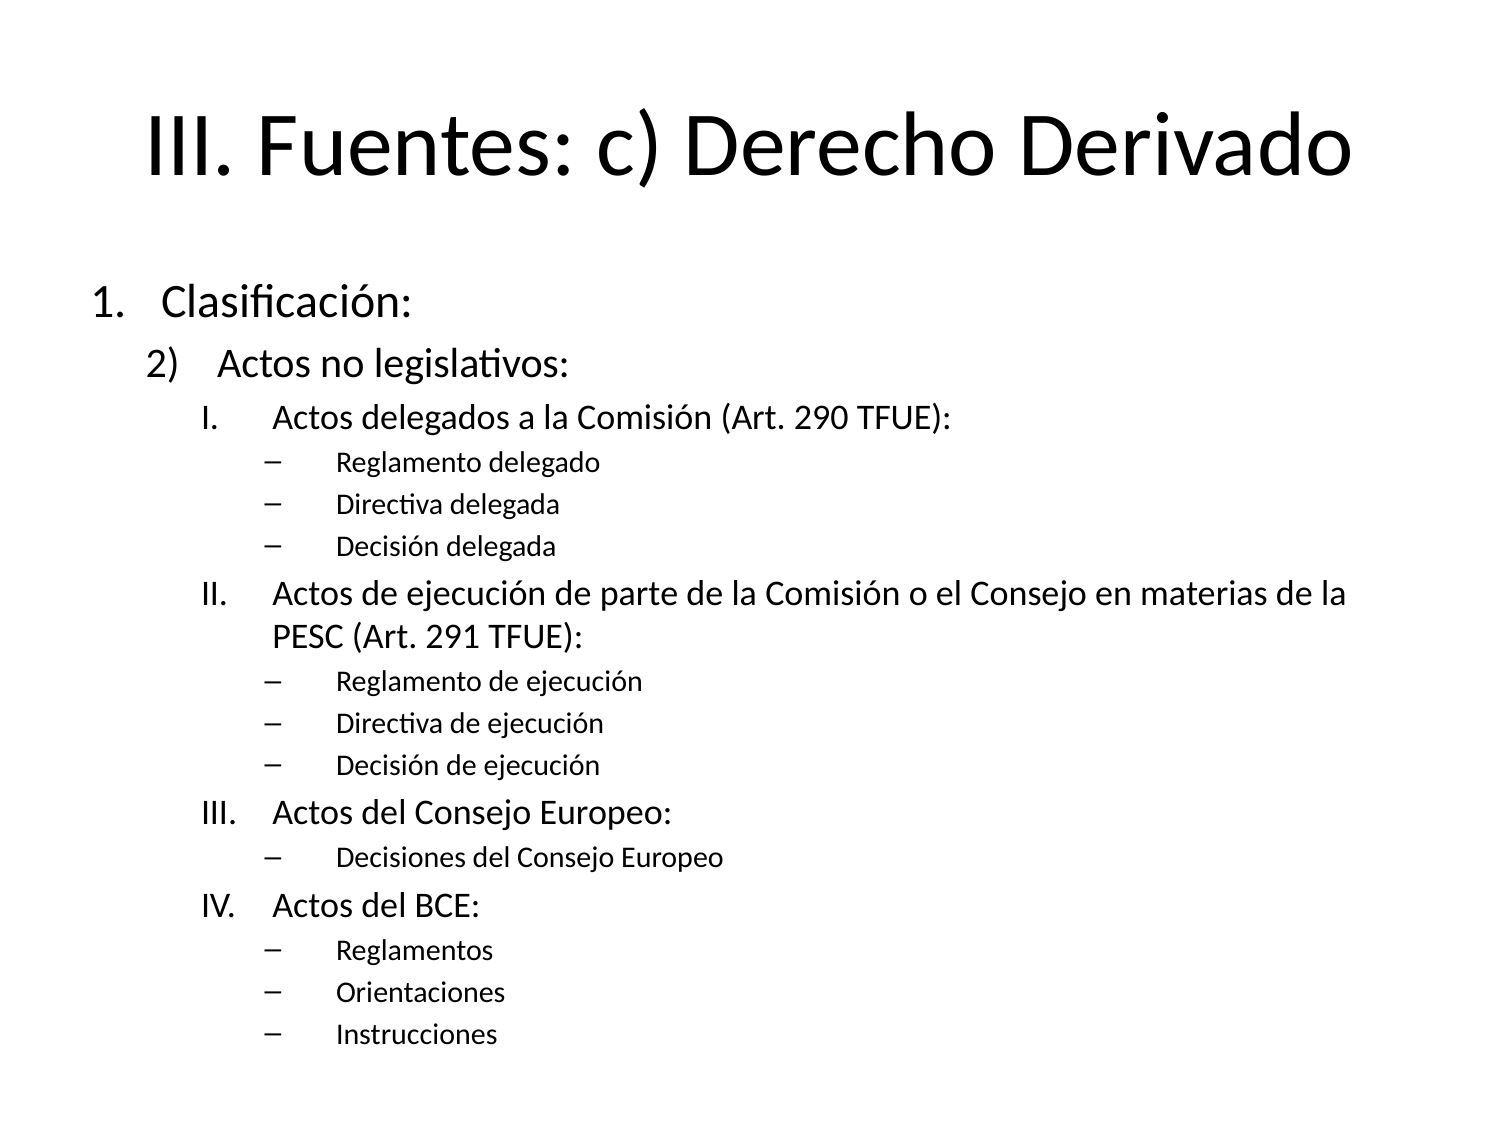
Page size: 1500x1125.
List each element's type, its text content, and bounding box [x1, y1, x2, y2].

title III. Fuentes: c) Derecho Derivado [75, 45, 1425, 233]
list Clasificación: Actos no legislativos: Actos delegados a la Comisión (Art. 290 TFUE): Reglamento delegado Directiva delegada Decisión delegada Actos de ejecución de parte de la Comisión o el Consejo en materias de la PESC (Art. 291 TFUE): Reglamento de ejecución Directiva de ejecución Decisión de ejecución Actos del Consejo Europeo: Decisiones del Consejo Europeo Actos del BCE: Reglamentos Orientaciones Instrucciones [75, 262, 1425, 1059]
